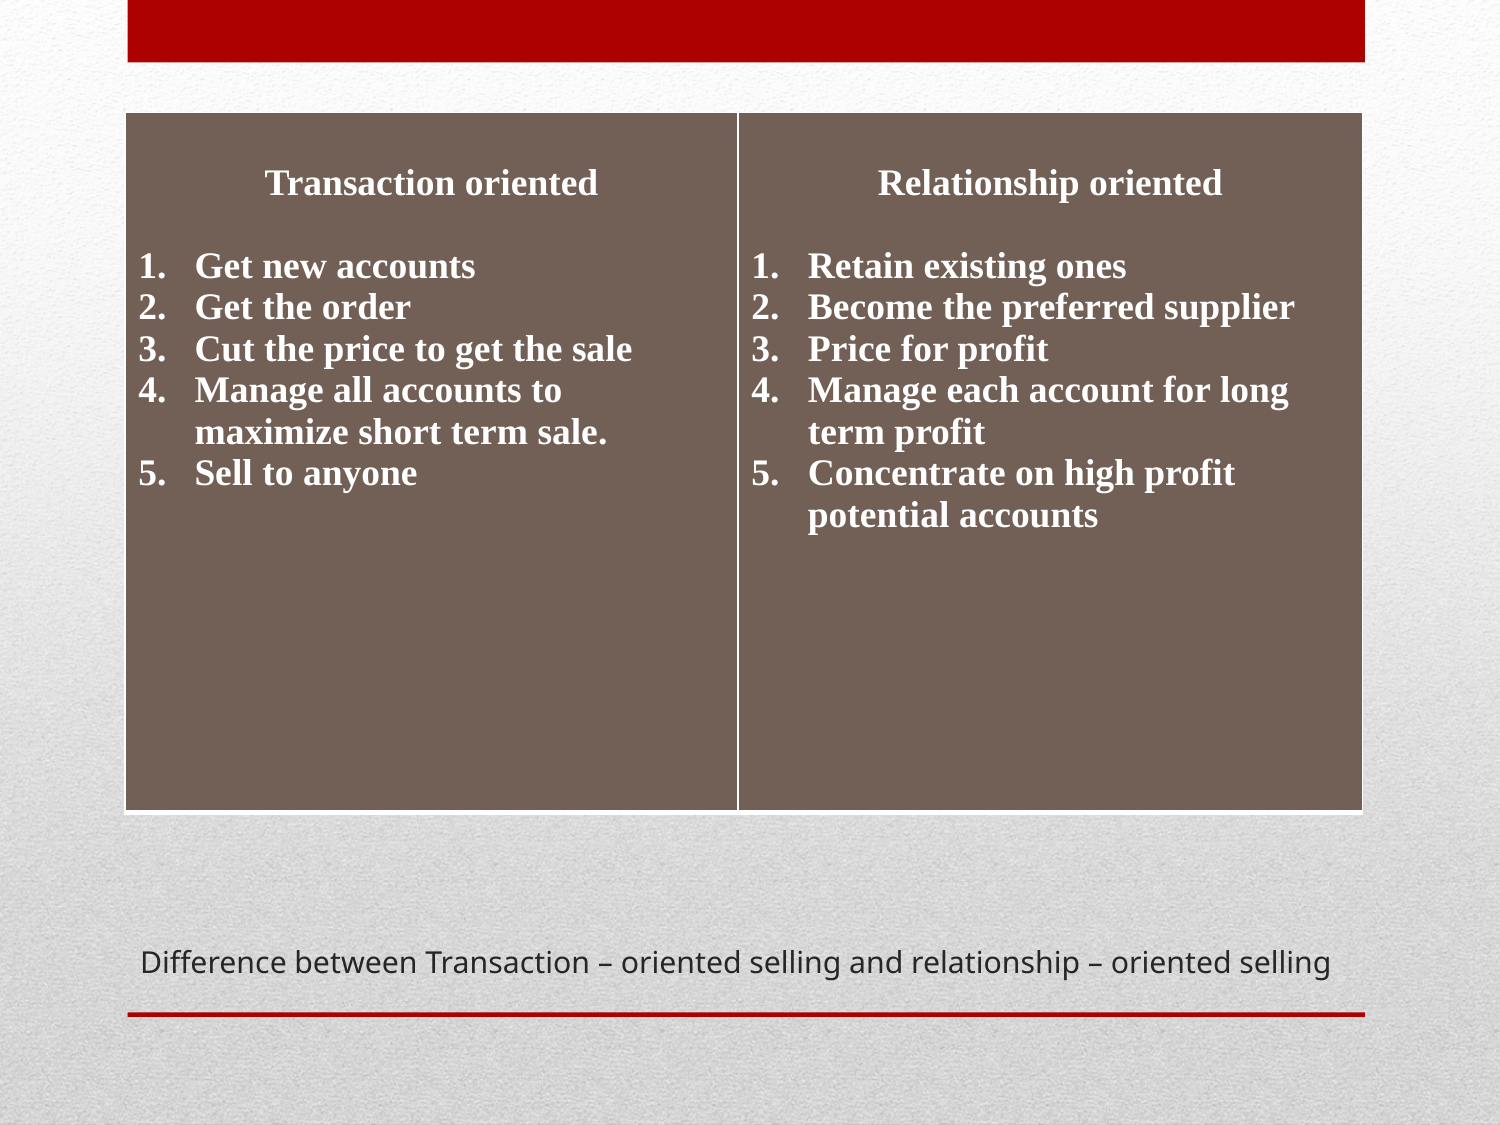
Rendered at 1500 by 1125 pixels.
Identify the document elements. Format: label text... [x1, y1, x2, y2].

table_header Transaction oriented Get new accounts Get the order Cut the price to get the sale Manage all accounts to maximize short term sale. Sell to anyone [126, 113, 737, 810]
table_header Relationship oriented Retain existing ones Become the preferred supplier Price for profit Manage each account for long term profit Concentrate on high profit potential accounts [739, 113, 1362, 810]
title Difference between Transaction – oriented selling and relationship – oriented selling [125, 900, 1350, 988]
